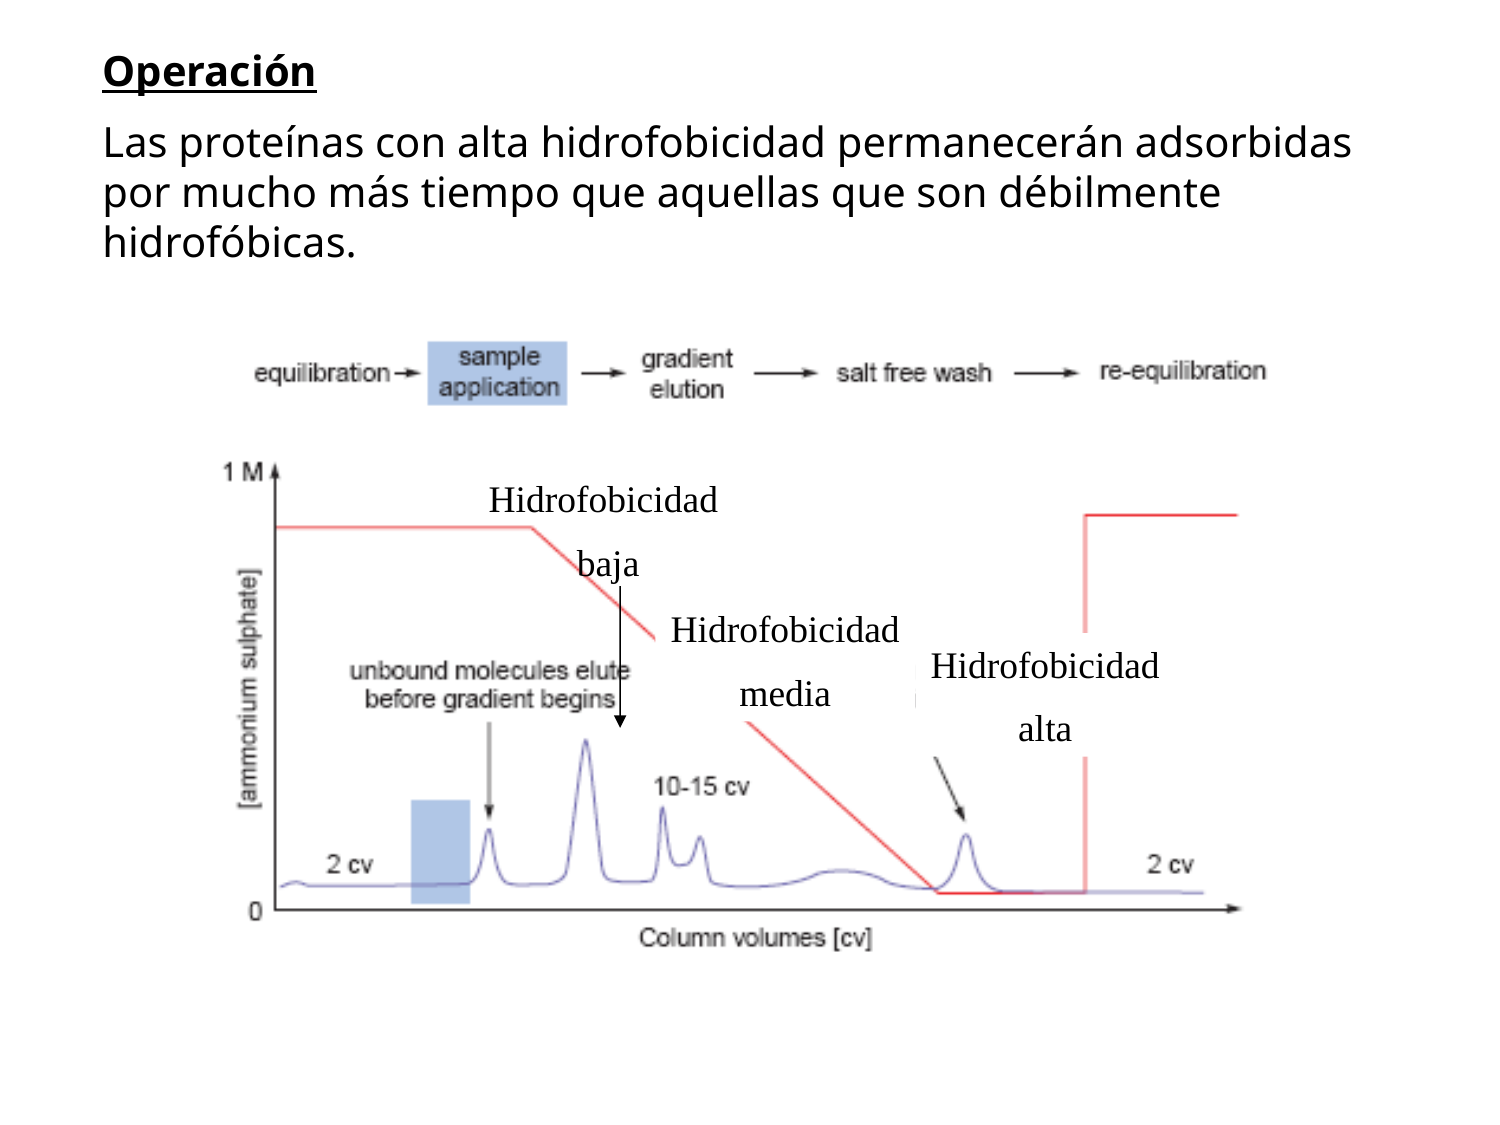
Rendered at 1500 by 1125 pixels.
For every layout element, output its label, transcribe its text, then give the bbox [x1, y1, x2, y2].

text_box Operación Las proteínas con alta hidrofobicidad permanecerán adsorbidas por mucho más tiempo que aquellas que son débilmente hidrofóbicas. [87, 37, 1425, 274]
picture [206, 302, 1294, 1011]
